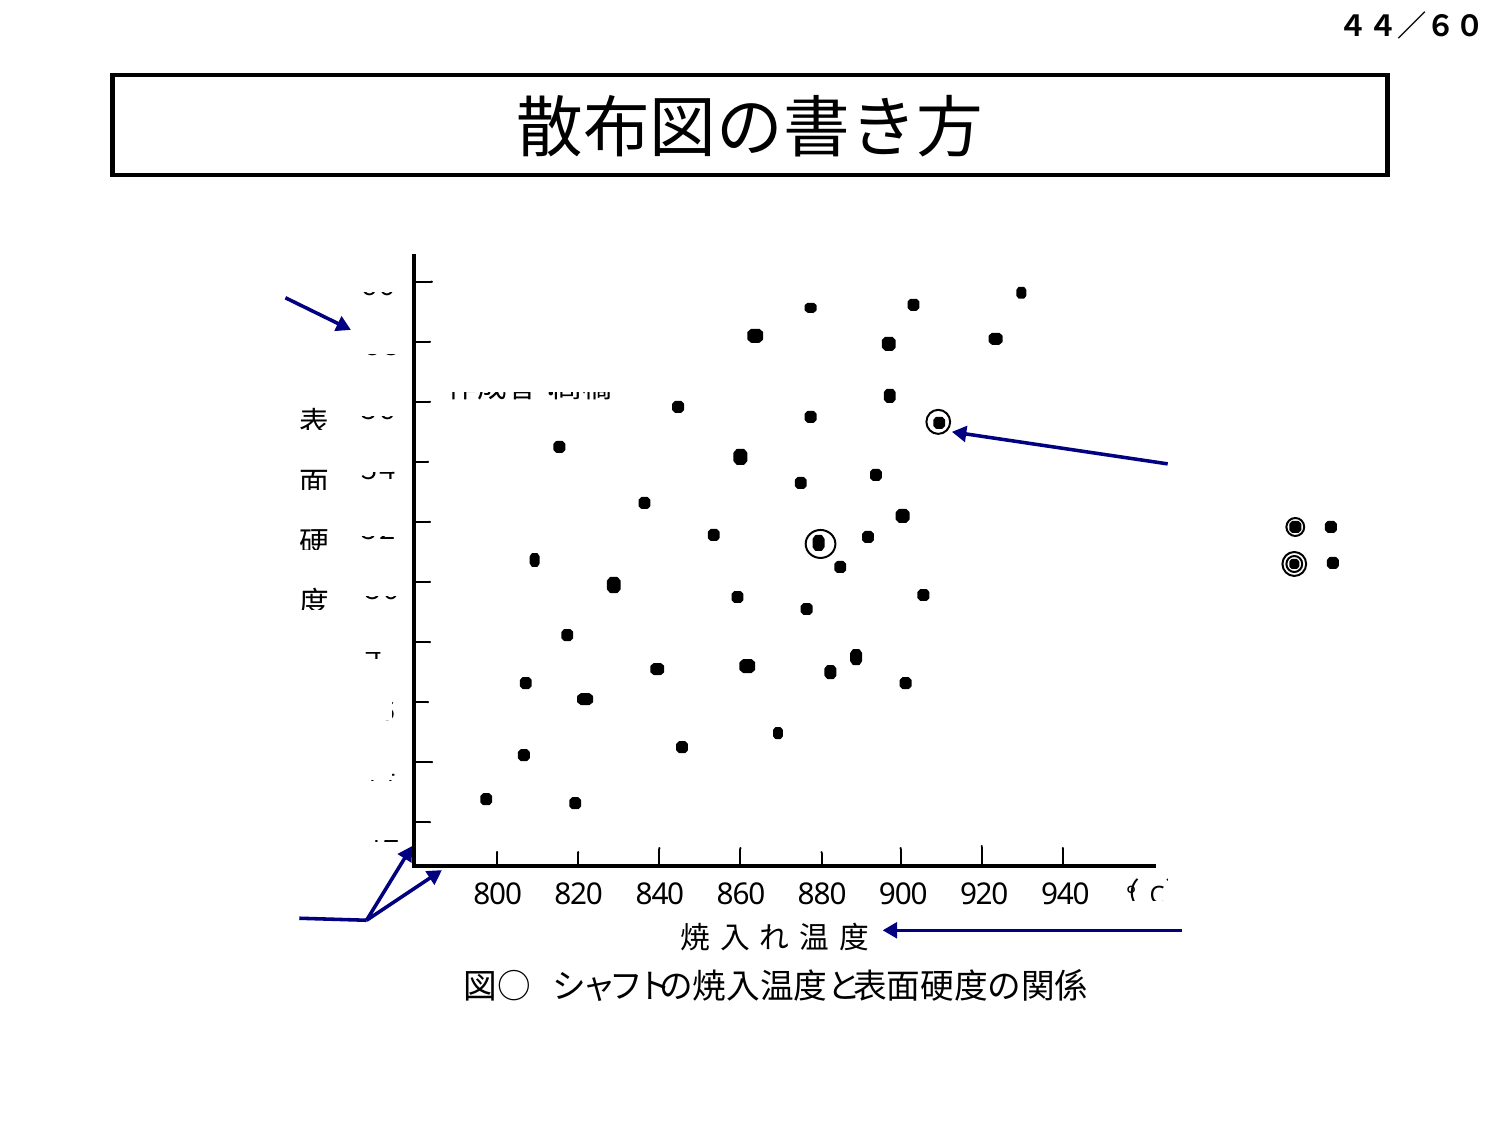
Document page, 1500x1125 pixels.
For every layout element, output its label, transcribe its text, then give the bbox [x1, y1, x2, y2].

text_box ４４／６０ [1324, 0, 1500, 85]
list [89, 191, 1424, 1035]
title 散布図の書き方 [112, 75, 1388, 175]
